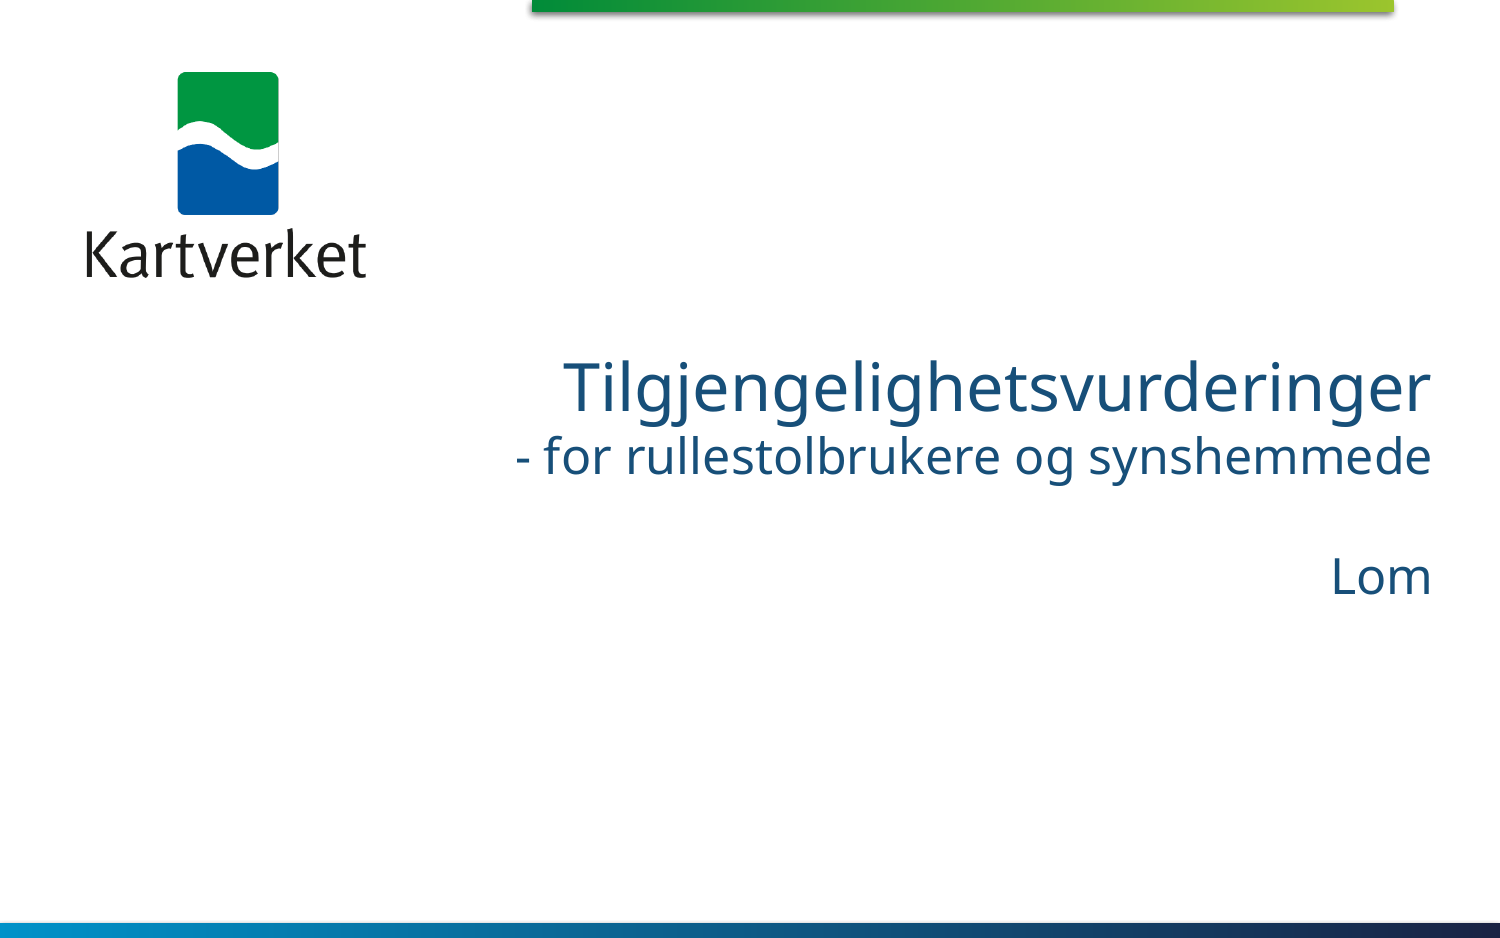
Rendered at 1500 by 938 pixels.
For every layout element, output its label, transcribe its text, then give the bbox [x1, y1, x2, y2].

text_box Tilgjengelighetsvurderinger - for rullestolbrukere og synshemmede Lom [66, 337, 1449, 613]
